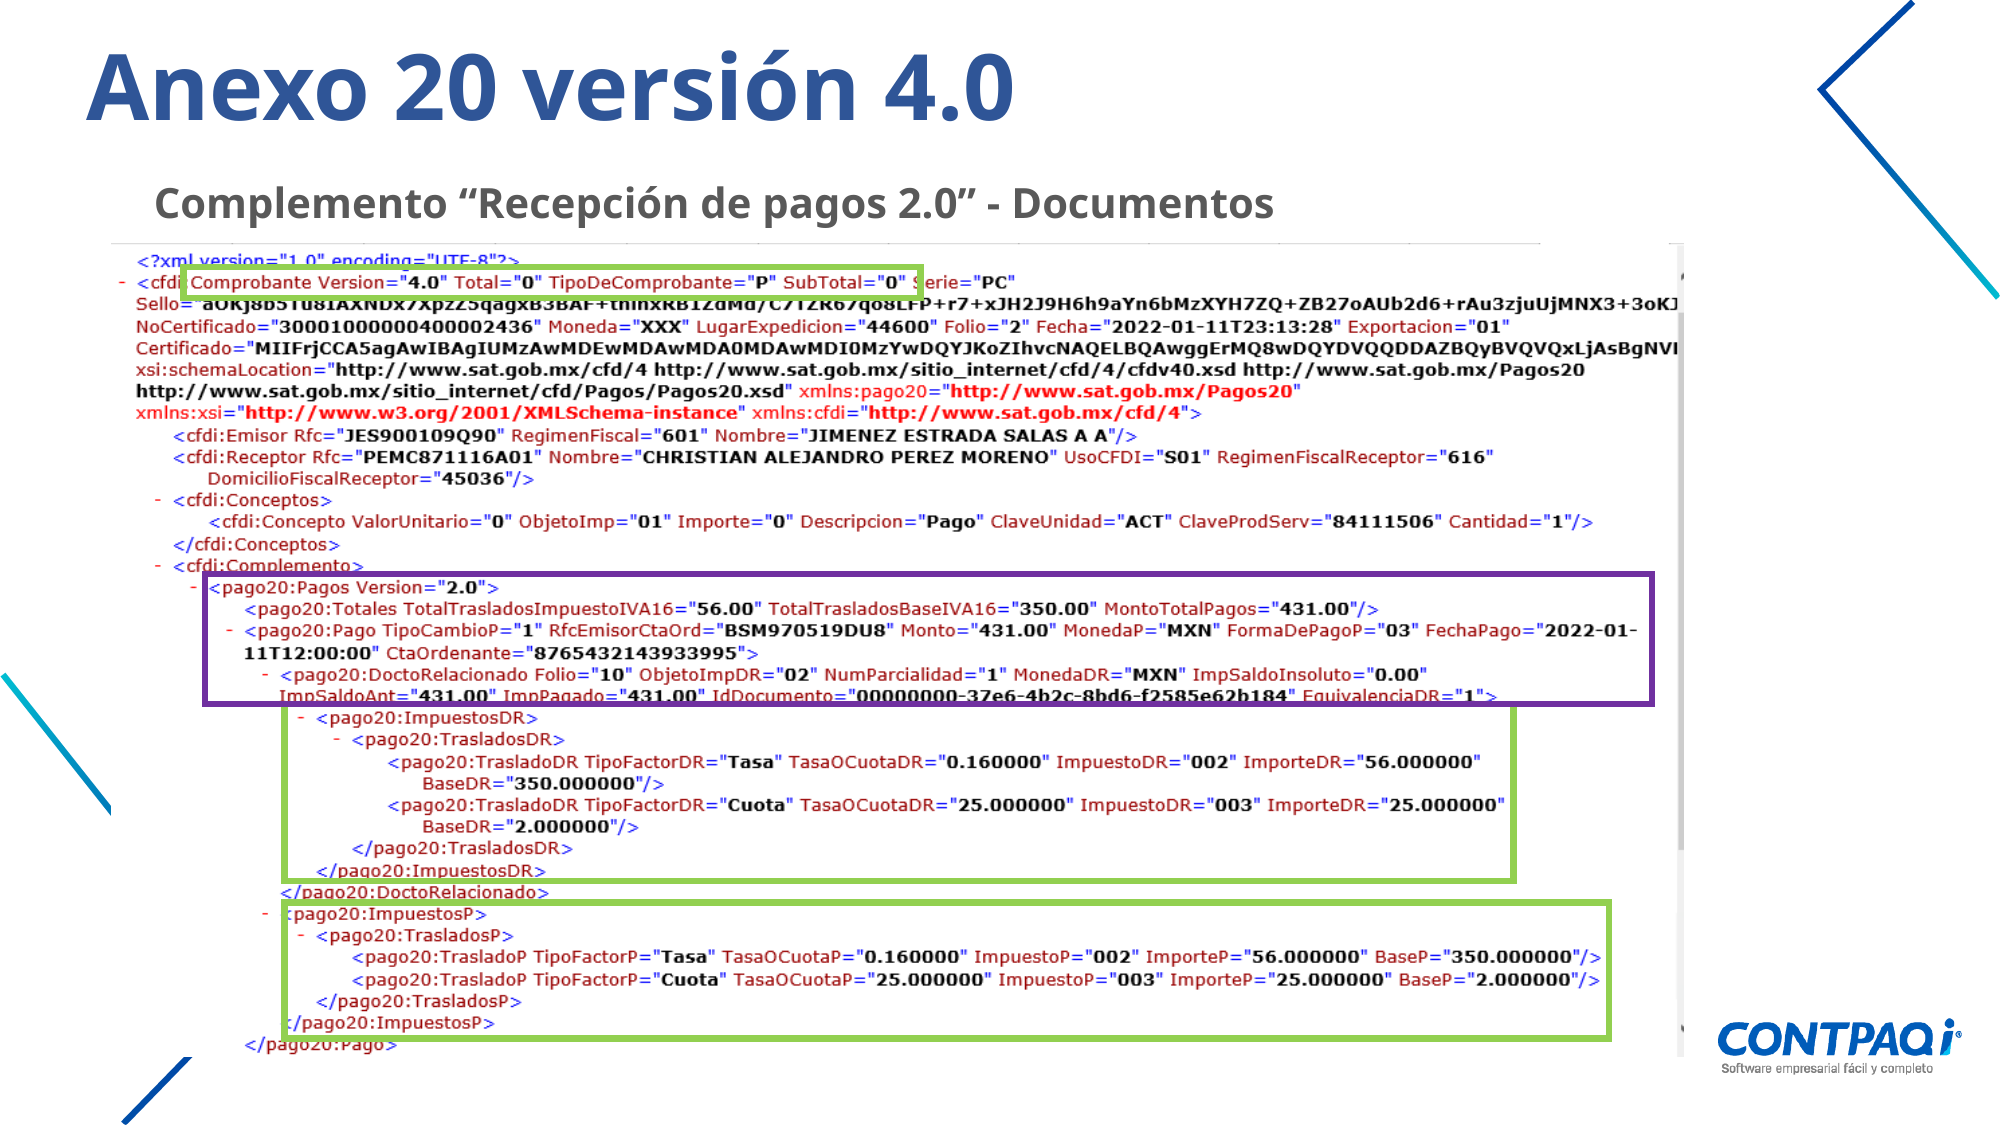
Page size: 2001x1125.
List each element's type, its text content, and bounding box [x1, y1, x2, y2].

picture [1718, 1018, 1962, 1075]
picture [1816, 0, 2000, 300]
picture [0, 243, 1684, 1125]
title Anexo 20 versión 4.0 [71, 19, 1372, 162]
text_box Complemento “Recepción de pagos 2.0” - Documentos [139, 169, 1861, 235]
